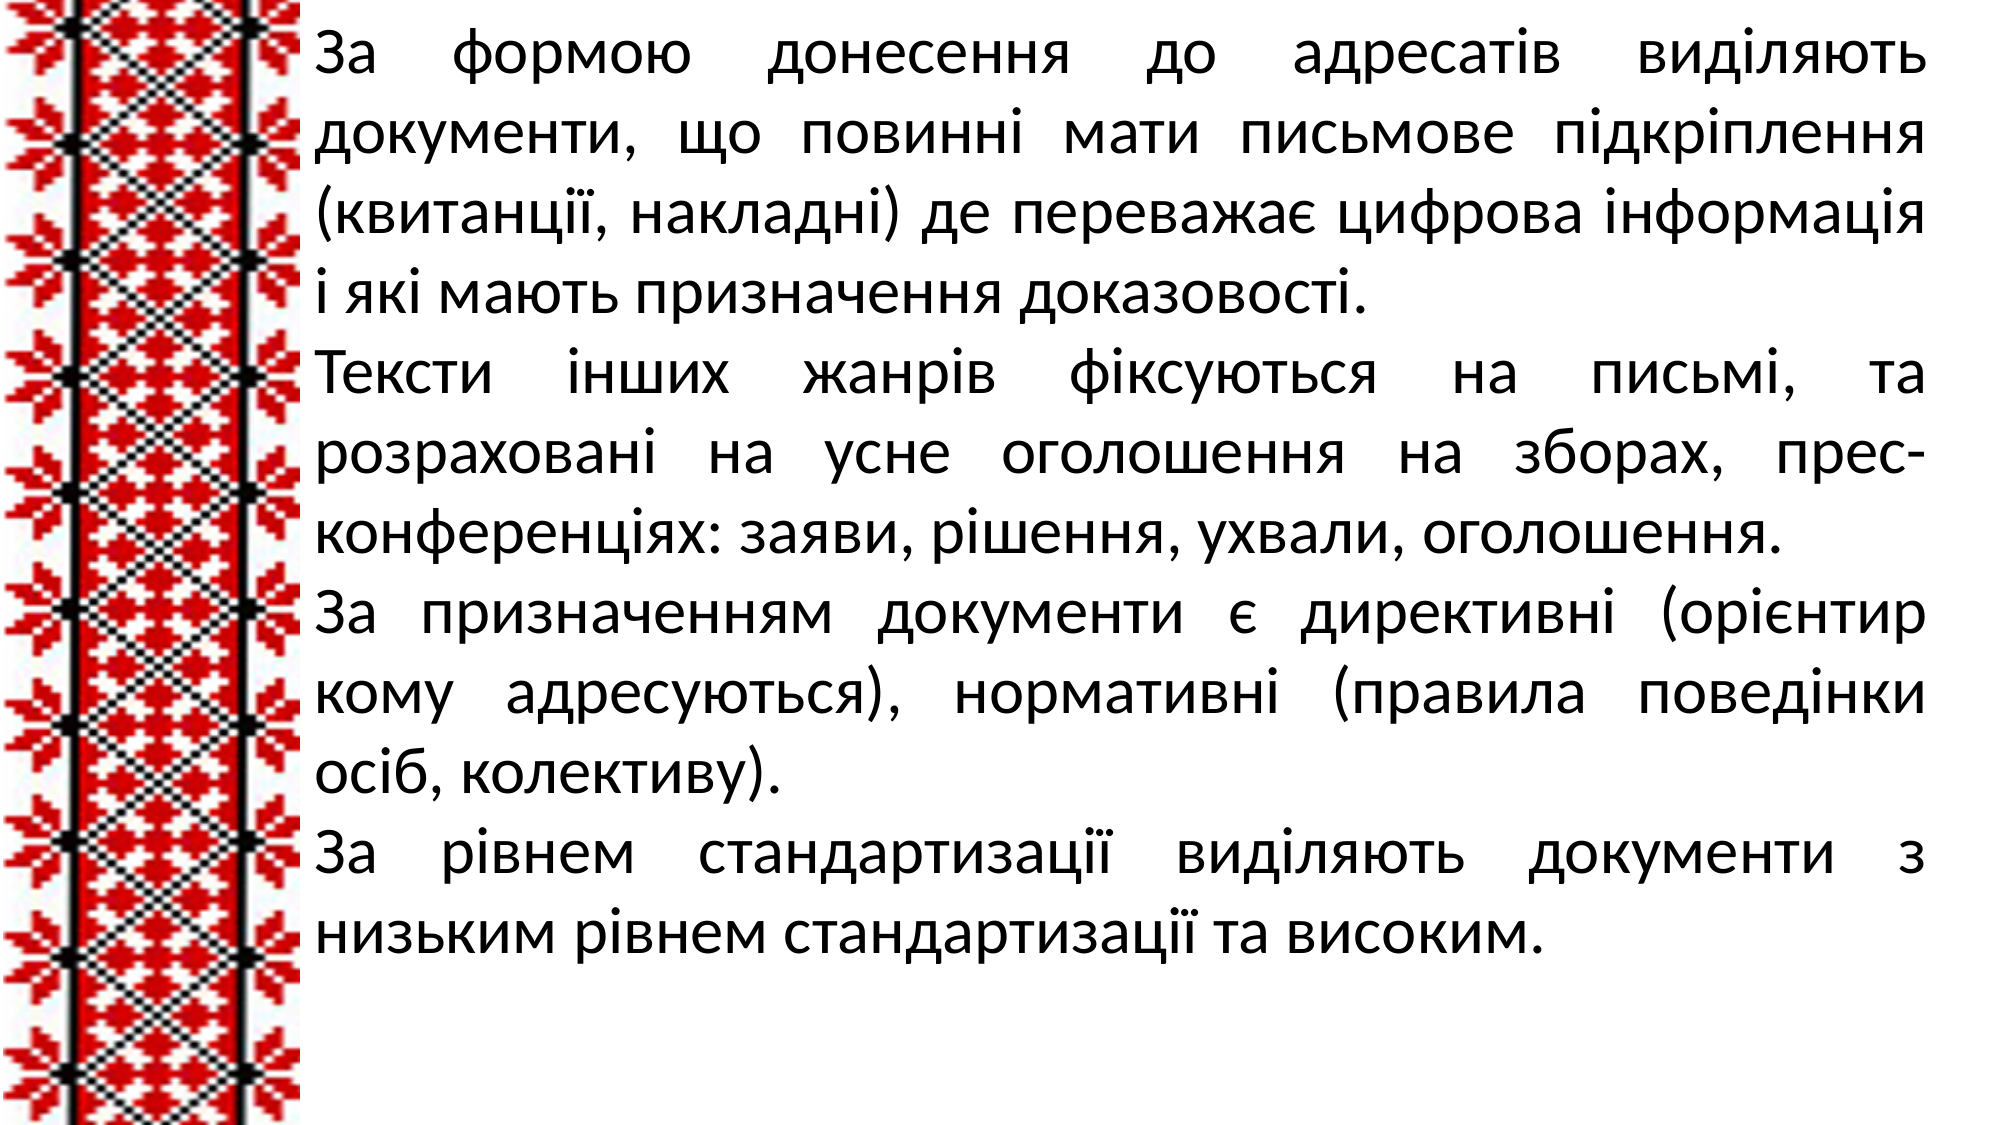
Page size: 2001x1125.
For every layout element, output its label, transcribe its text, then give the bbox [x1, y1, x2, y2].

text_box За формою донесення до адресатів виділяють документи, що повинні мати письмове підкріплення (квитанції, накладні) де переважає цифрова інформація і які мають призначення доказовості. Тексти інших жанрів фіксуються на письмі, та розраховані на усне оголошення на зборах, прес-конференціях: заяви, рішення, ухвали, оголошення. За призначенням документи є директивні (орієнтир кому адресуються), нормативні (правила поведінки осіб, колективу). За рівнем стандартизації виділяють документи з низьким рівнем стандартизації та високим. [300, 0, 1944, 975]
picture [3, 0, 300, 1125]
